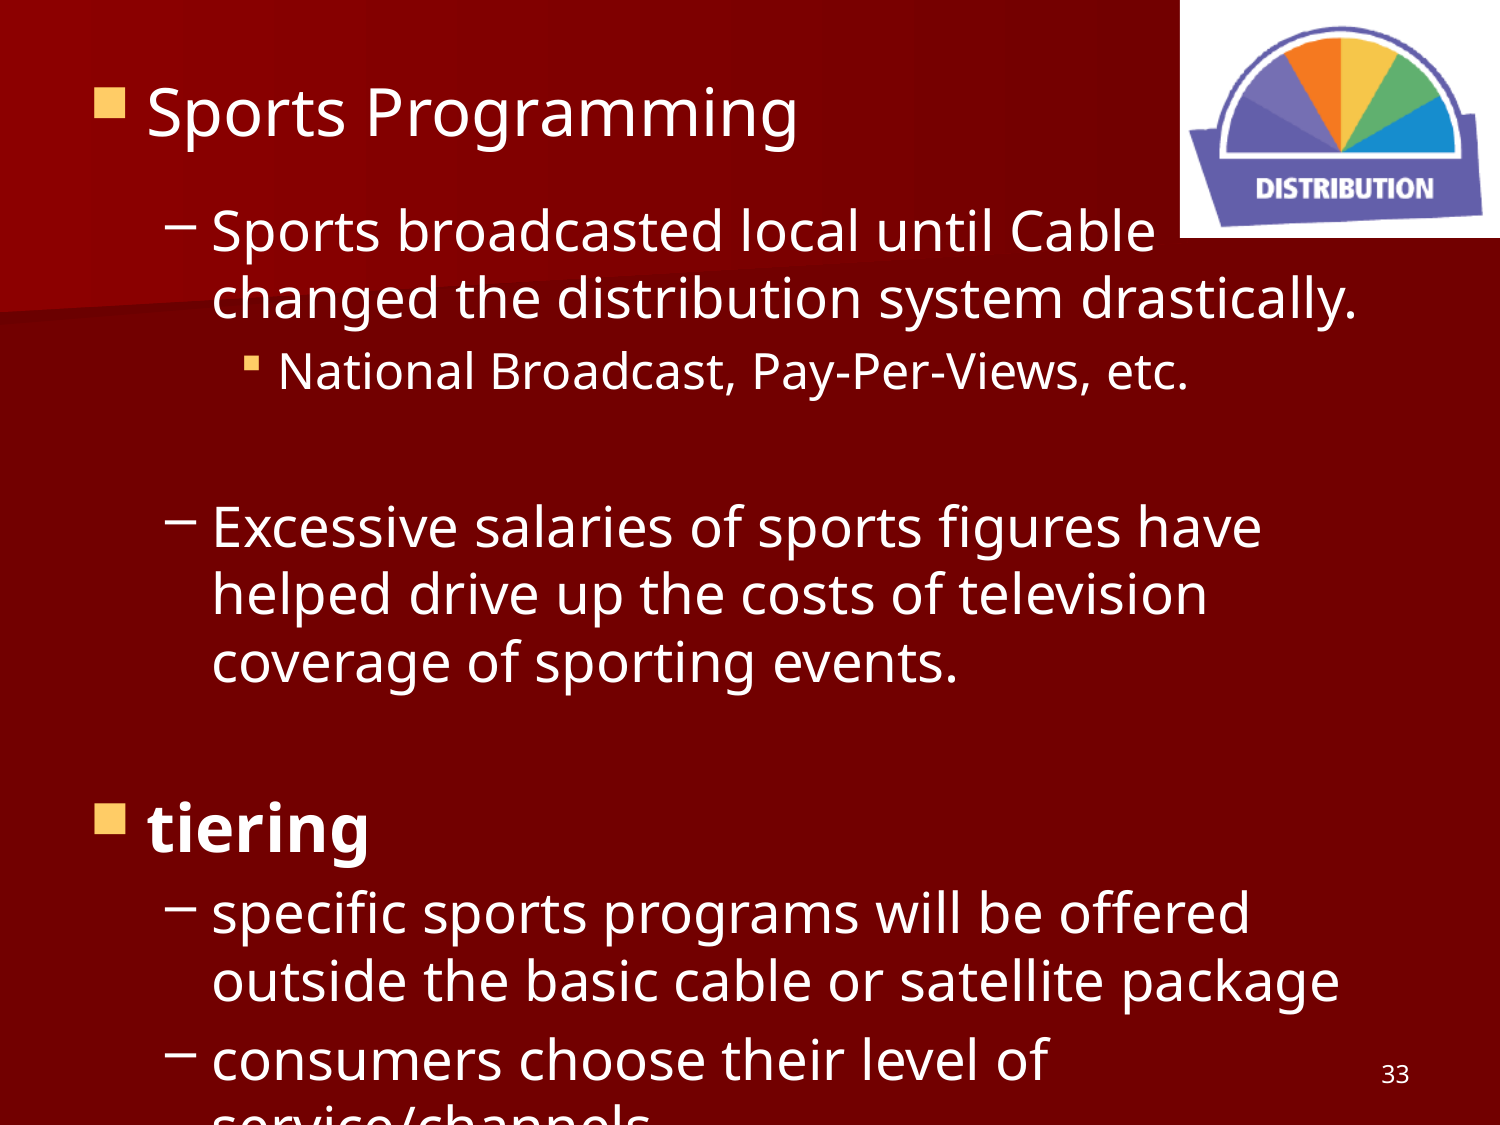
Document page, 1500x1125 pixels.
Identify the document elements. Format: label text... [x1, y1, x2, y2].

picture [1179, 0, 1500, 238]
list Sports broadcasted local until Cable changed the distribution system drastically. National Broadcast, Pay-Per-Views, etc. Excessive salaries of sports figures have helped drive up the costs of television coverage of sporting events. tiering specific sports programs will be offered outside the basic cable or satellite package consumers choose their level of service/channels [74, 188, 1451, 1125]
text_box Sports Programming [74, 62, 1174, 188]
